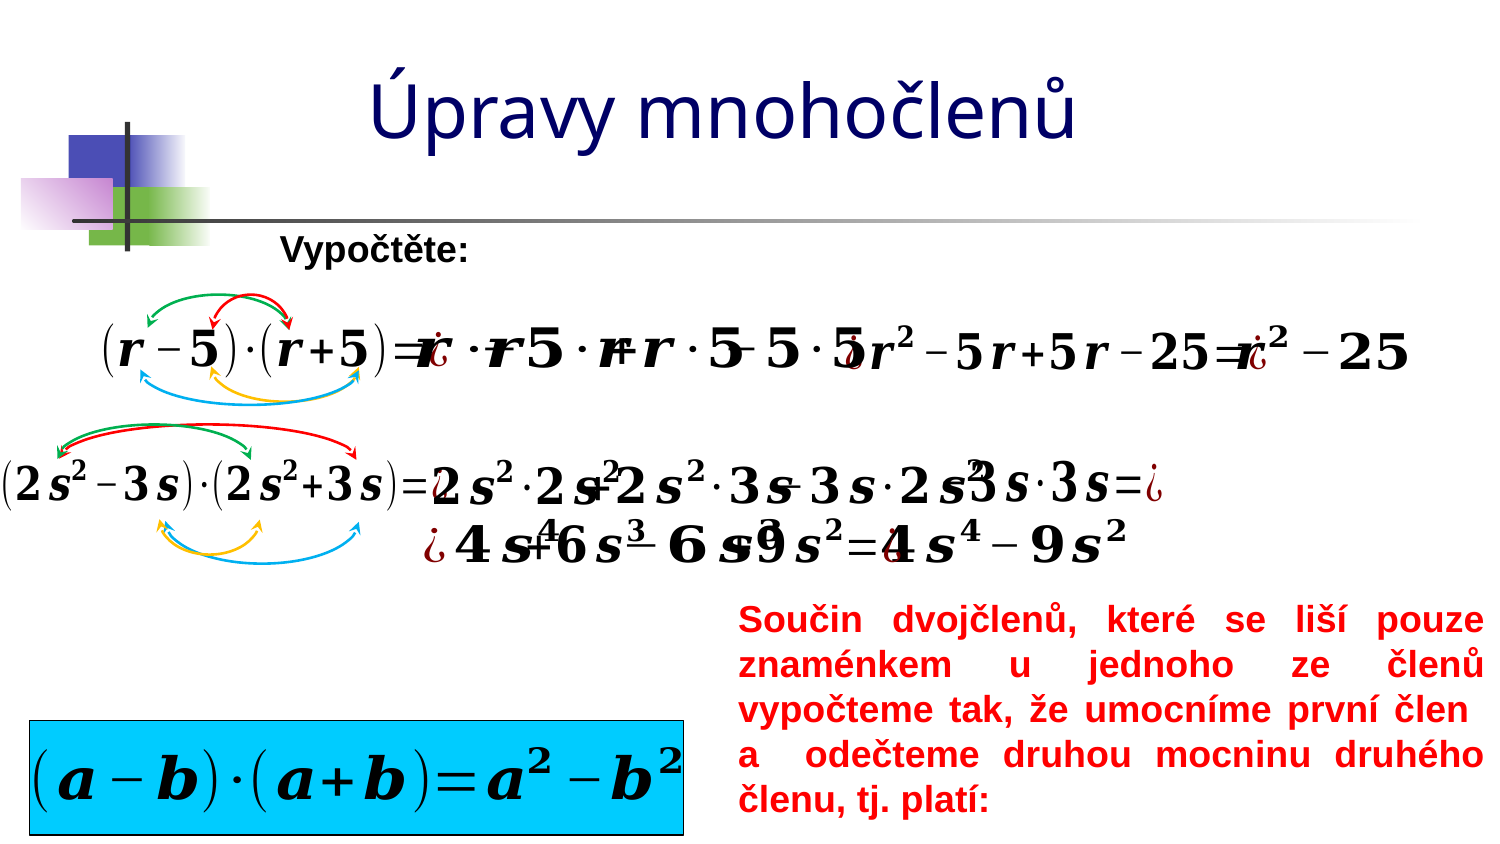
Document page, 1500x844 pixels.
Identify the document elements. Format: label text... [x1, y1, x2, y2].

text_box Vypočtěte: [212, 217, 537, 278]
text_box [140, 369, 359, 405]
text_box [29, 720, 684, 836]
text_box [147, 294, 239, 330]
text_box Součin dvojčlenů, které se liší pouze znaménkem u jednoho ze členů vypočteme tak, že umocníme první člen a odečteme druhou mocninu druhého členu, tj. platí: [723, 587, 1500, 827]
text_box [57, 424, 252, 460]
title Úpravy mnohočlenů [129, 43, 1318, 175]
text_box [210, 366, 361, 381]
text_box [156, 519, 263, 555]
text_box [208, 294, 294, 331]
text_box [179, 424, 357, 460]
text_box [203, 520, 361, 564]
